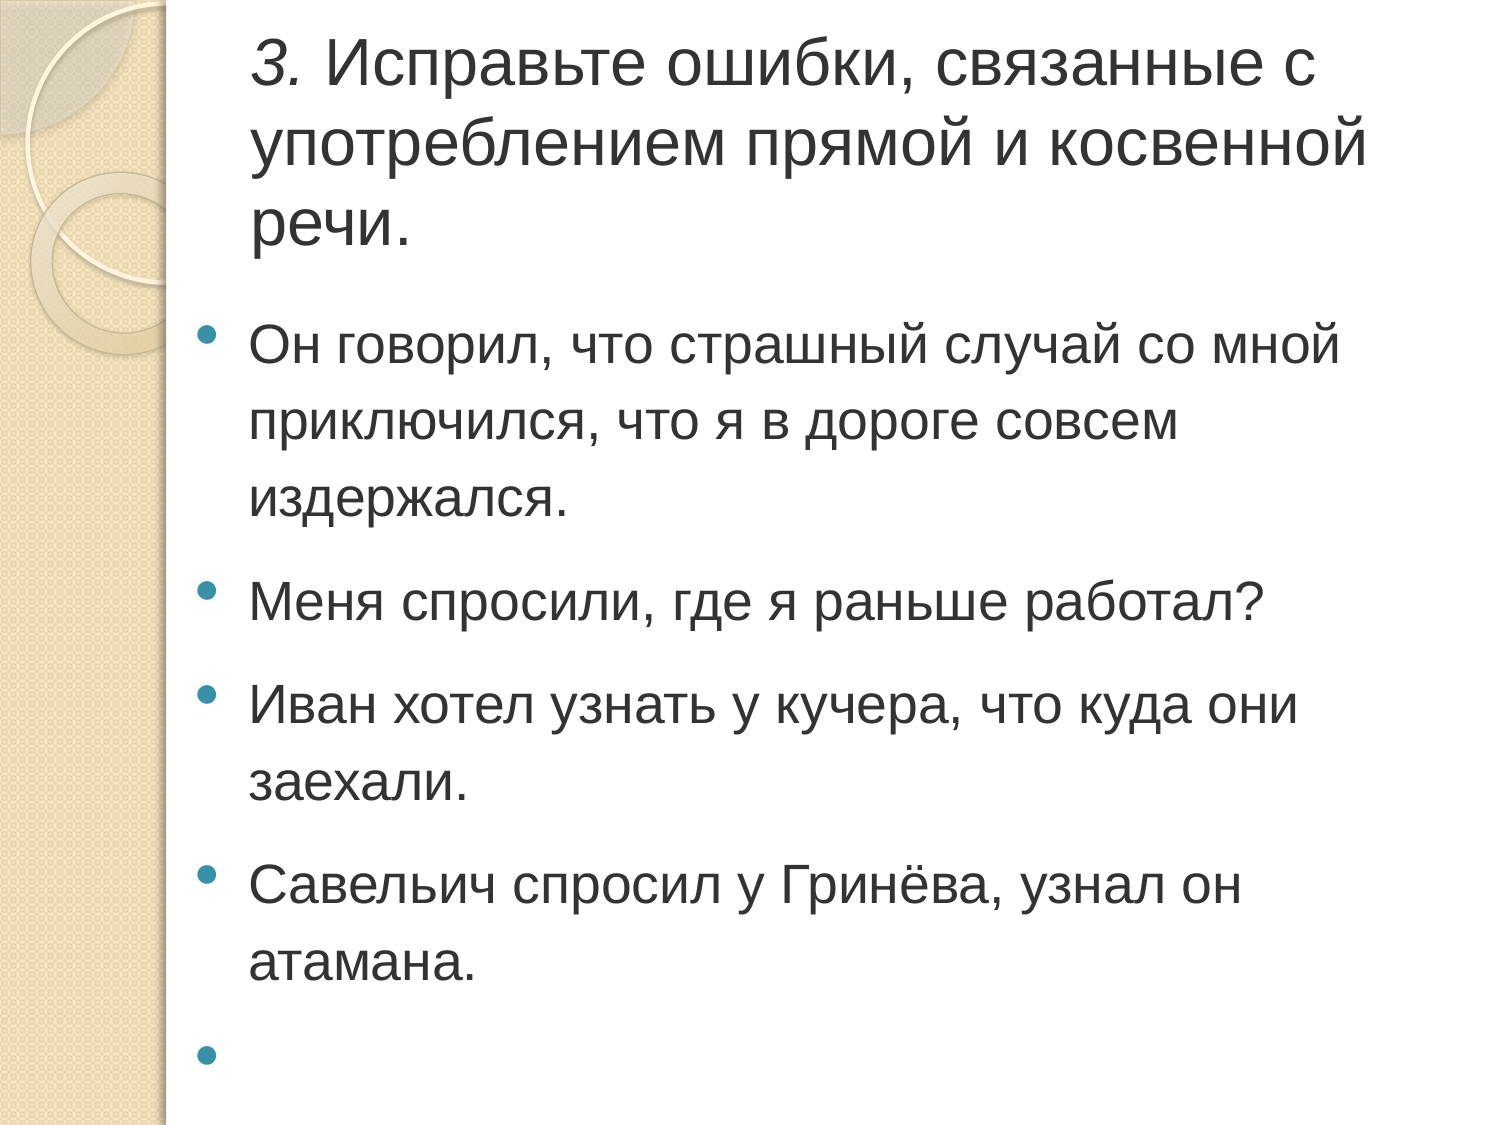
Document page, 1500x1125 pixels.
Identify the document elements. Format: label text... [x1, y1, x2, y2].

list Он говорил, что страшный случай со мной приключился, что я в дороге совсем издержался. Меня спросили, где я раньше работал? Иван хотел узнать у кучера, что куда они заехали. Савельич спросил у Гринёва, узнал он атамана. [183, 290, 1466, 1106]
title 3. Исправьте ошибки, связанные с употреблением прямой и косвенной речи. [235, 45, 1466, 233]
